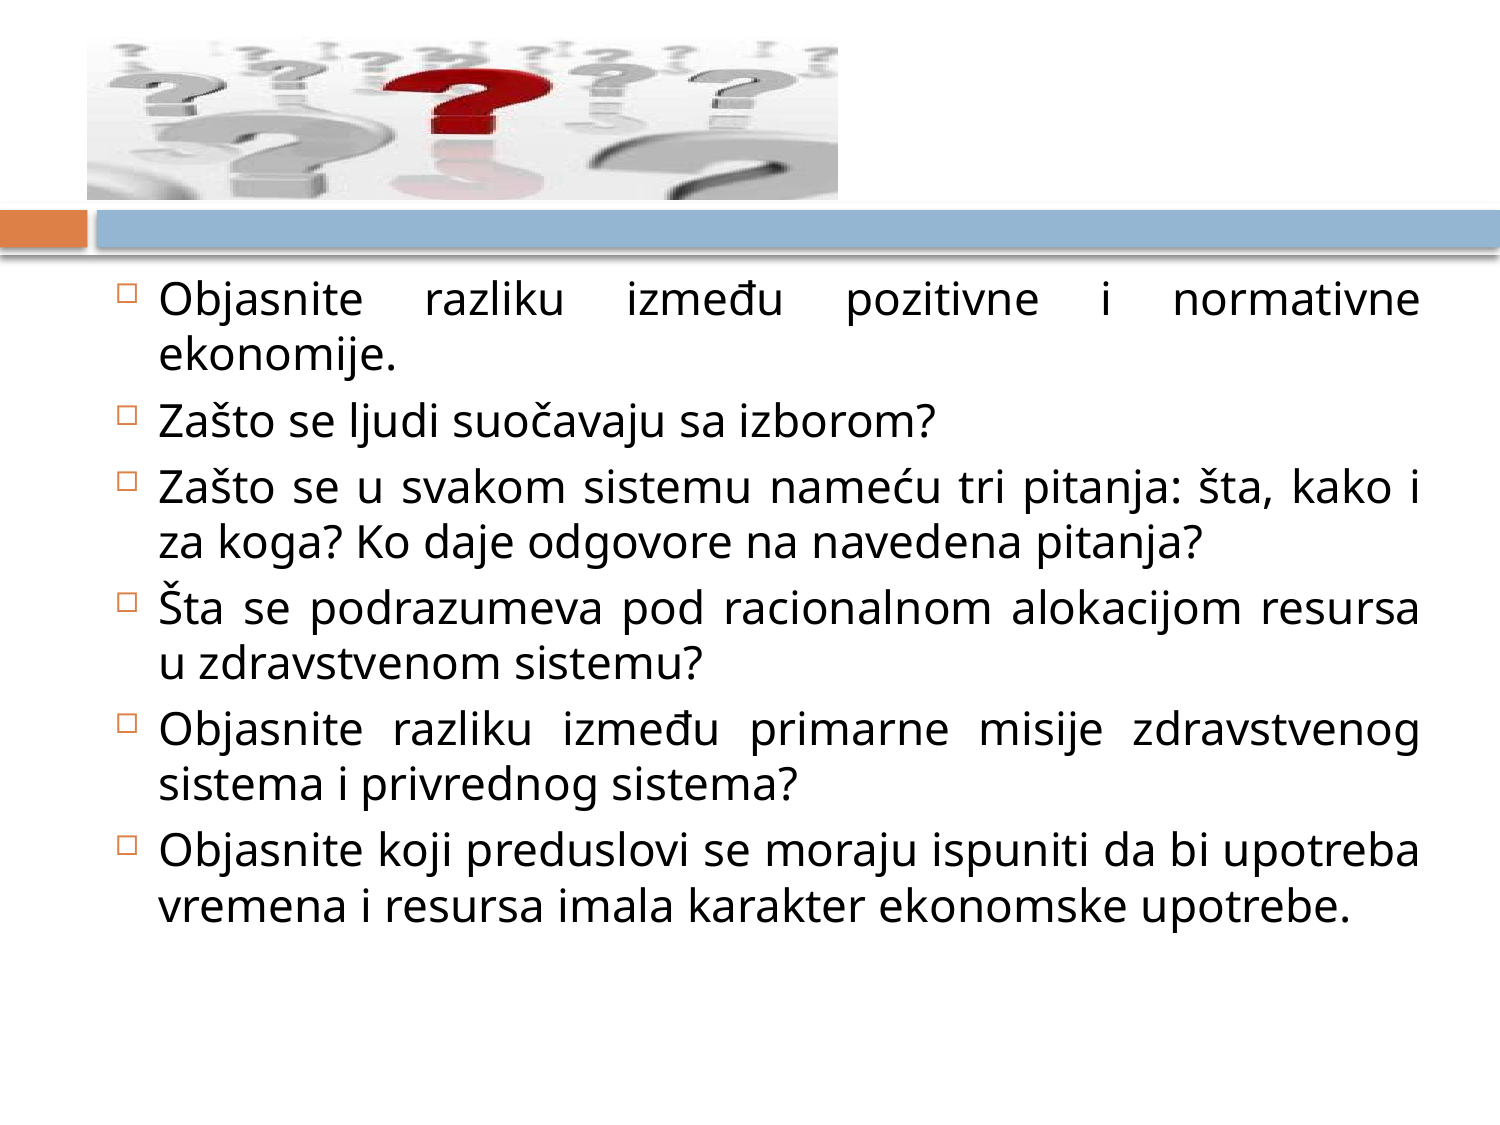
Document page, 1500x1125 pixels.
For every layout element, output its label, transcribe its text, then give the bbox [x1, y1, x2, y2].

picture [87, 37, 838, 201]
list Objasnite razliku između pozitivne i normativne ekonomije. Zašto se ljudi suočavaju sa izborom? Zašto se u svakom sistemu nameću tri pitanja: šta, kako i za koga? Ko daje odgovore na navedena pitanja? Šta se podrazumeva pod racionalnom alokacijom resursa u zdravstvenom sistemu? Objasnite razliku između primarne misije zdravstvenog sistema i privrednog sistema? Objasnite koji preduslovi se moraju ispuniti da bi upotreba vremena i resursa imala karakter ekonomske upotrebe. [100, 262, 1438, 1000]
